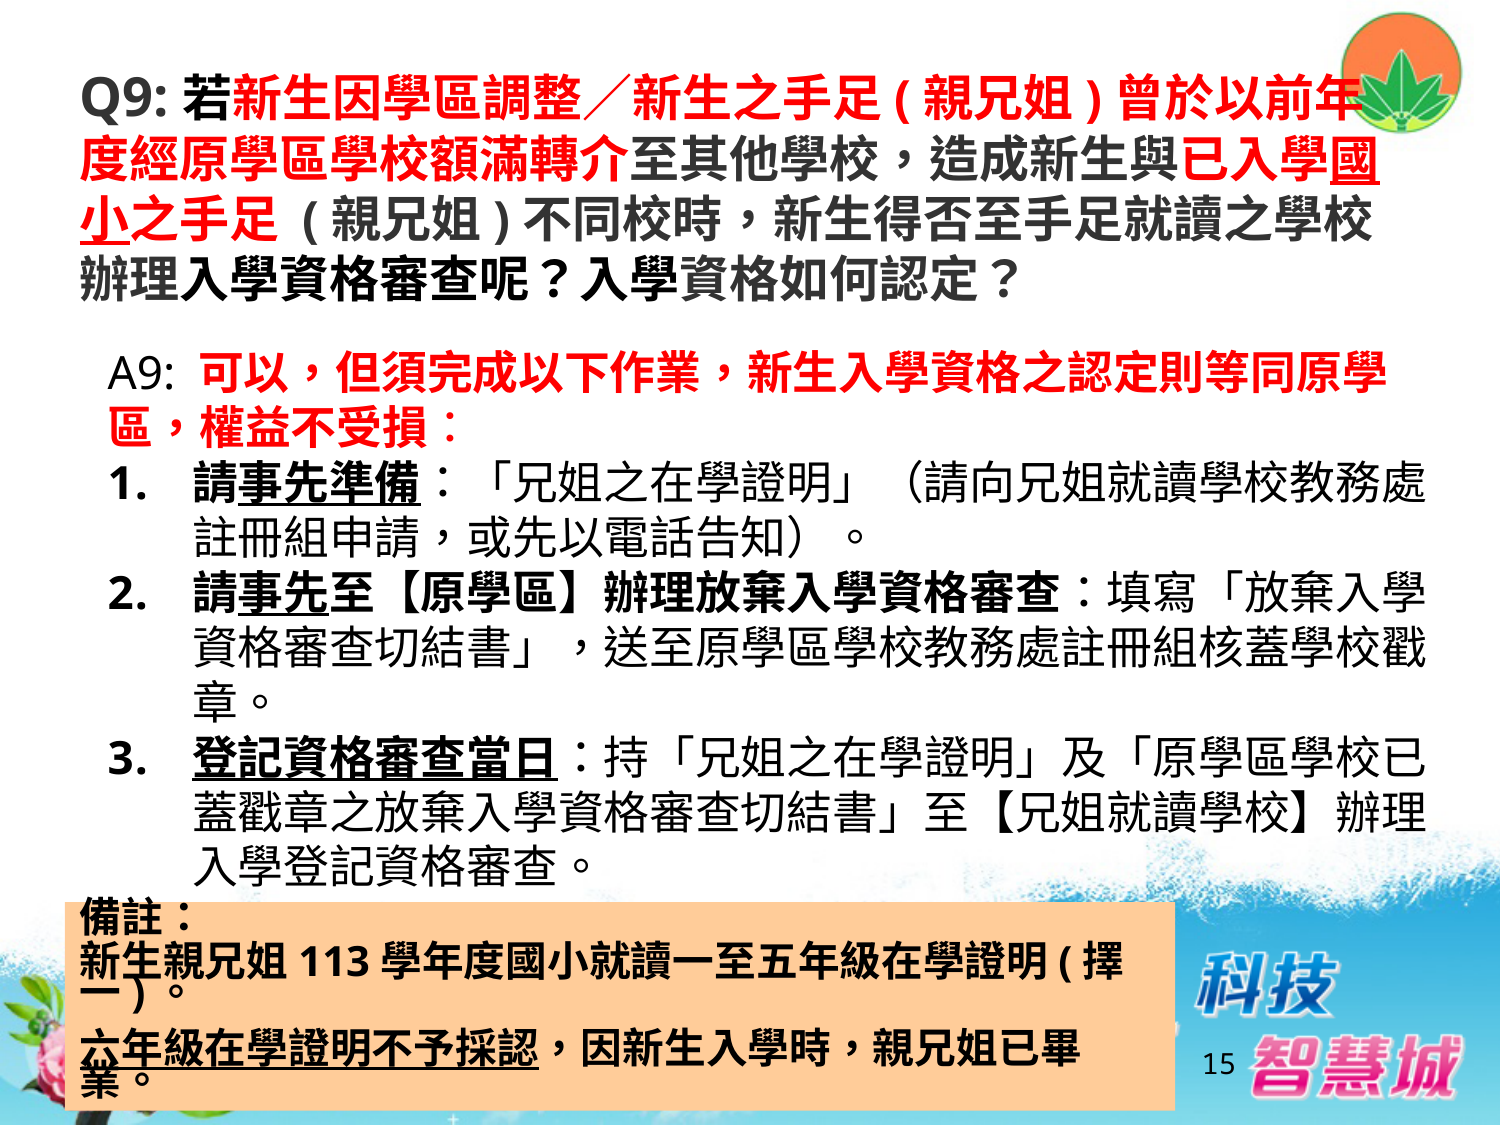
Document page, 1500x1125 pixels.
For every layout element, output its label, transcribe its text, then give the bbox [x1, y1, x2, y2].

text_box A9: 可以，但須完成以下作業，新生入學資格之認定則等同原學區，權益不受損： 請事先準備：「兄姐之在學證明」（請向兄姐就讀學校教務處註冊組申請，或先以電話告知）。 請事先至【原學區】辦理放棄入學資格審查：填寫「放棄入學資格審查切結書」，送至原學區學校教務處註冊組核蓋學校戳章。 登記資格審查當日：持「兄姐之在學證明」及「原學區學校已蓋戳章之放棄入學資格審查切結書」至【兄姐就讀學校】辦理入學登記資格審查。 [92, 336, 1452, 901]
text_box Q9:若新生因學區調整／新生之手足(親兄姐)曾於以前年度經原學區學校額滿轉介至其他學校，造成新生與已入學國小之手足 (親兄姐)不同校時，新生得否至手足就讀之學校辦理入學資格審查呢？入學資格如何認定？ [64, 55, 1402, 315]
text_box [98, 194, 1458, 425]
text_box 備註： 新生親兄姐113學年度國小就讀一至五年級在學證明(擇一)。 六年級在學證明不予採認，因新生入學時，親兄姐已畢業。 [64, 902, 1176, 1111]
slide_number 15 [938, 1038, 1252, 1114]
picture [0, 0, 1500, 1125]
